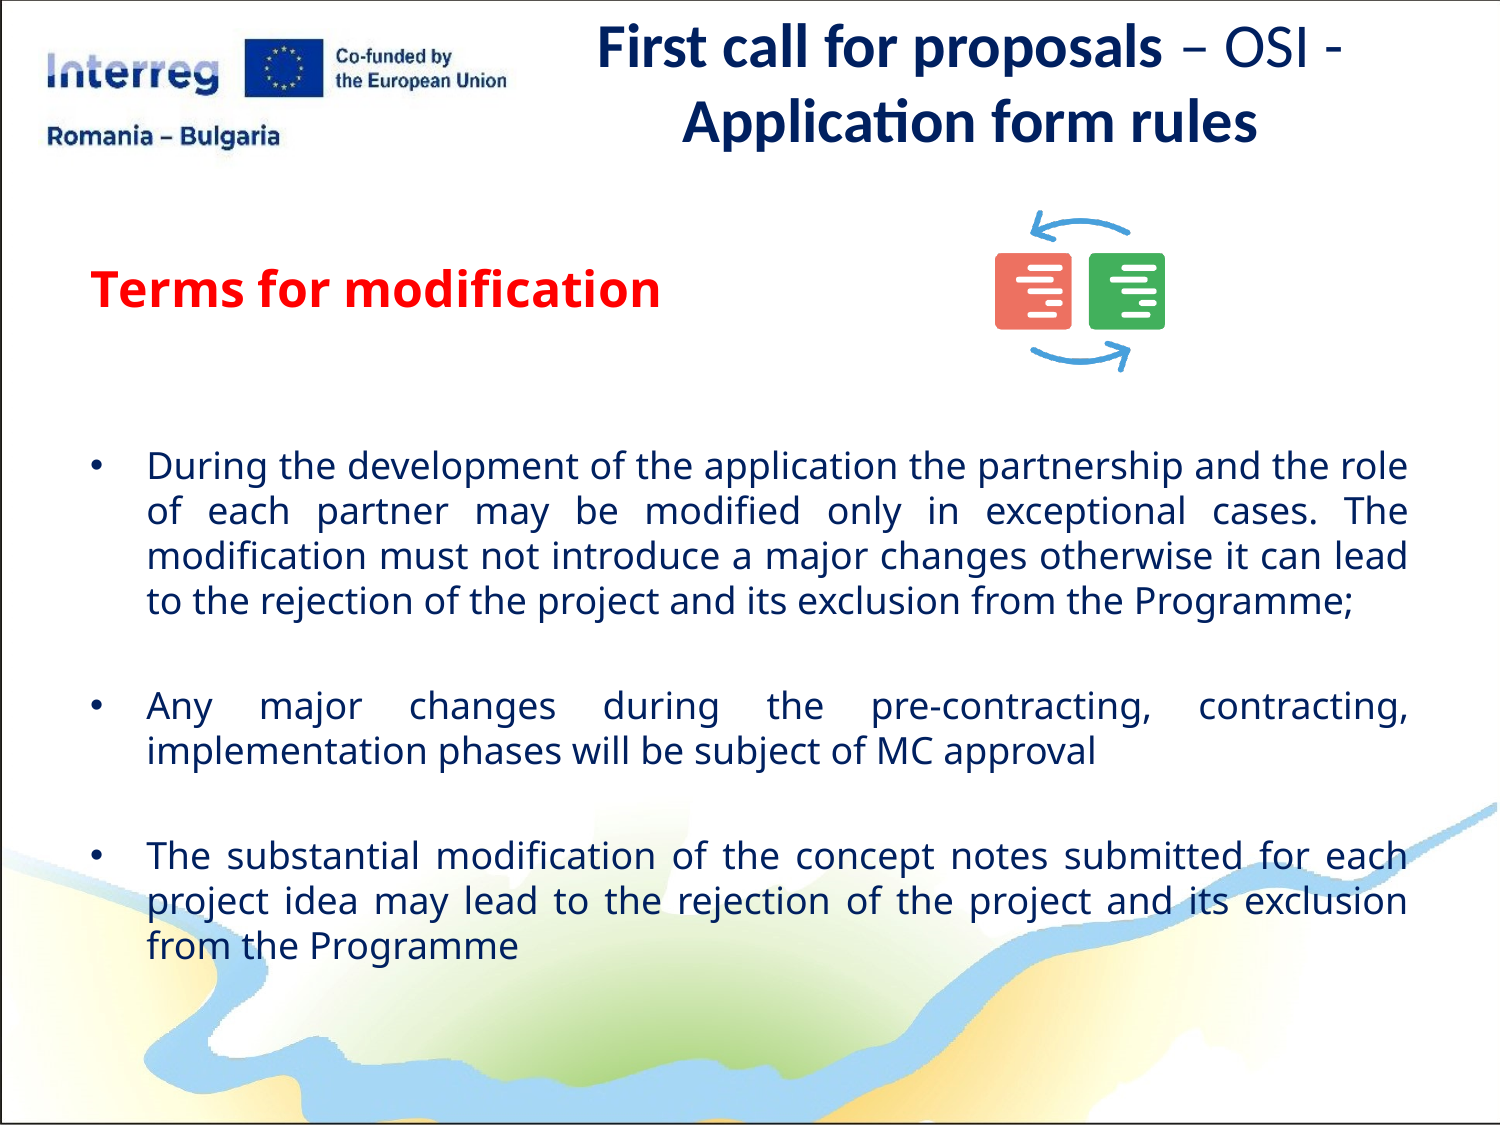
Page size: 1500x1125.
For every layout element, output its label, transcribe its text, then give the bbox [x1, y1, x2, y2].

picture [0, 0, 1500, 1125]
list Terms for modification During the development of the application the partnership and the role of each partner may be modified only in exceptional cases. The modification must not introduce a major changes otherwise it can lead to the rejection of the project and its exclusion from the Programme; Any major changes during the pre-contracting, contracting, implementation phases will be subject of MC approval The substantial modification of the concept notes submitted for each project idea may lead to the rejection of the project and its exclusion from the Programme [74, 249, 1426, 1101]
title First call for proposals – OSI - Application form rules [521, 34, 1426, 126]
